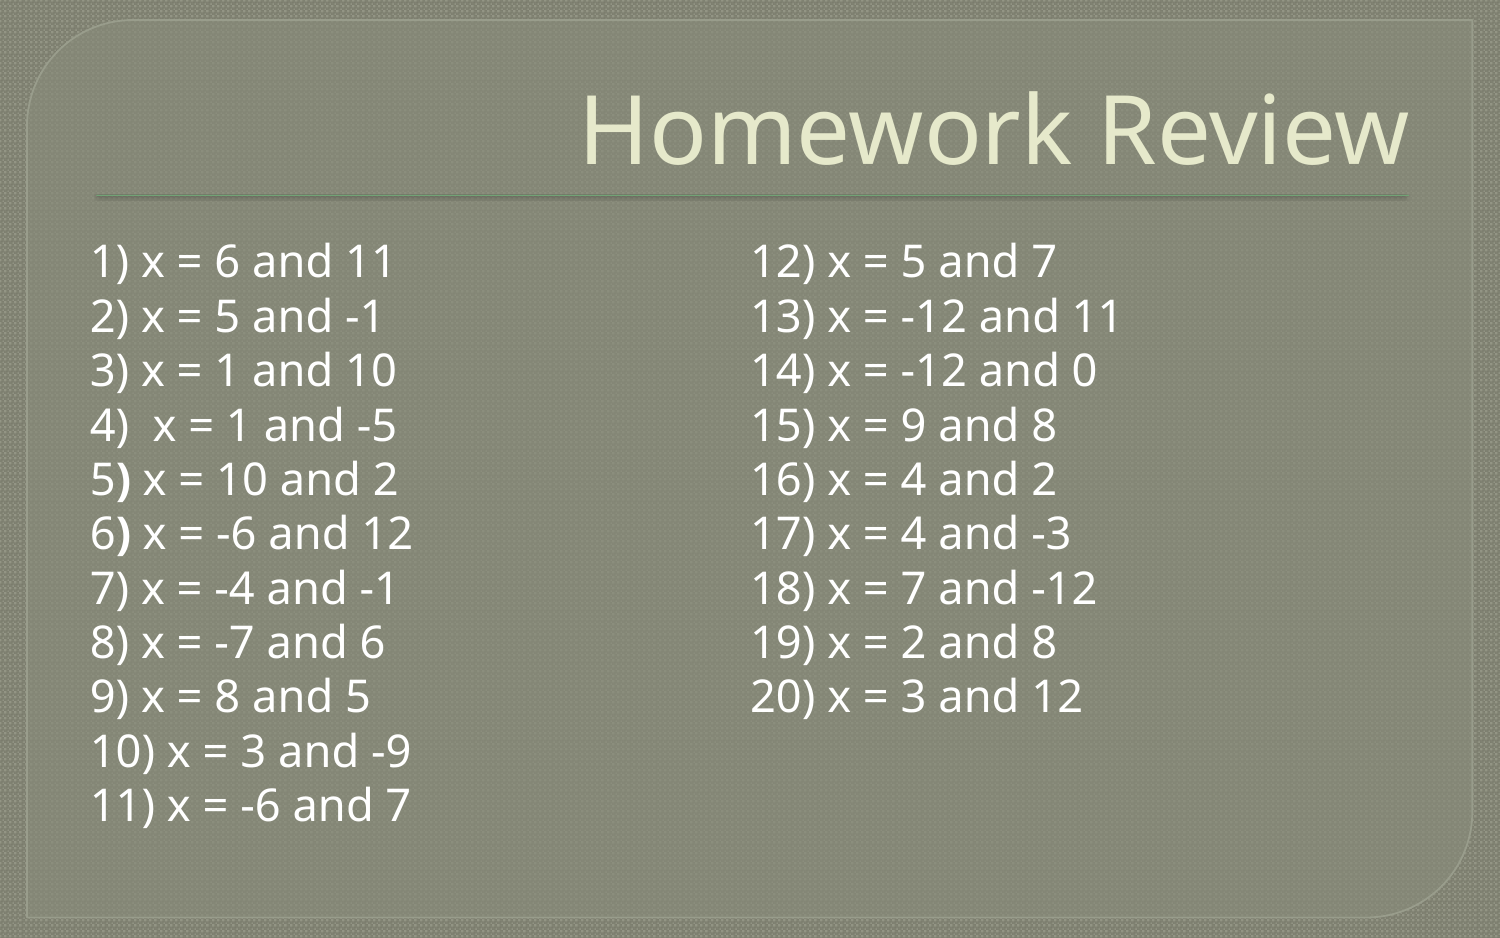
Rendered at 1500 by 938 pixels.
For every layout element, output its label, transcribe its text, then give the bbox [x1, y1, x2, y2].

title Homework Review [75, 34, 1425, 191]
list 1) x = 6 and 11 2) x = 5 and -1 3) x = 1 and 10 4) x = 1 and -5 5) x = 10 and 2 6) x = -6 and 12 7) x = -4 and -1 8) x = -7 and 6 9) x = 8 and 5 10) x = 3 and -9 11) x = -6 and 7 12) x = 5 and 7 13) x = -12 and 11 14) x = -12 and 0 15) x = 9 and 8 16) x = 4 and 2 17) x = 4 and -3 18) x = 7 and -12 19) x = 2 and 8 20) x = 3 and 12 [75, 225, 1425, 844]
